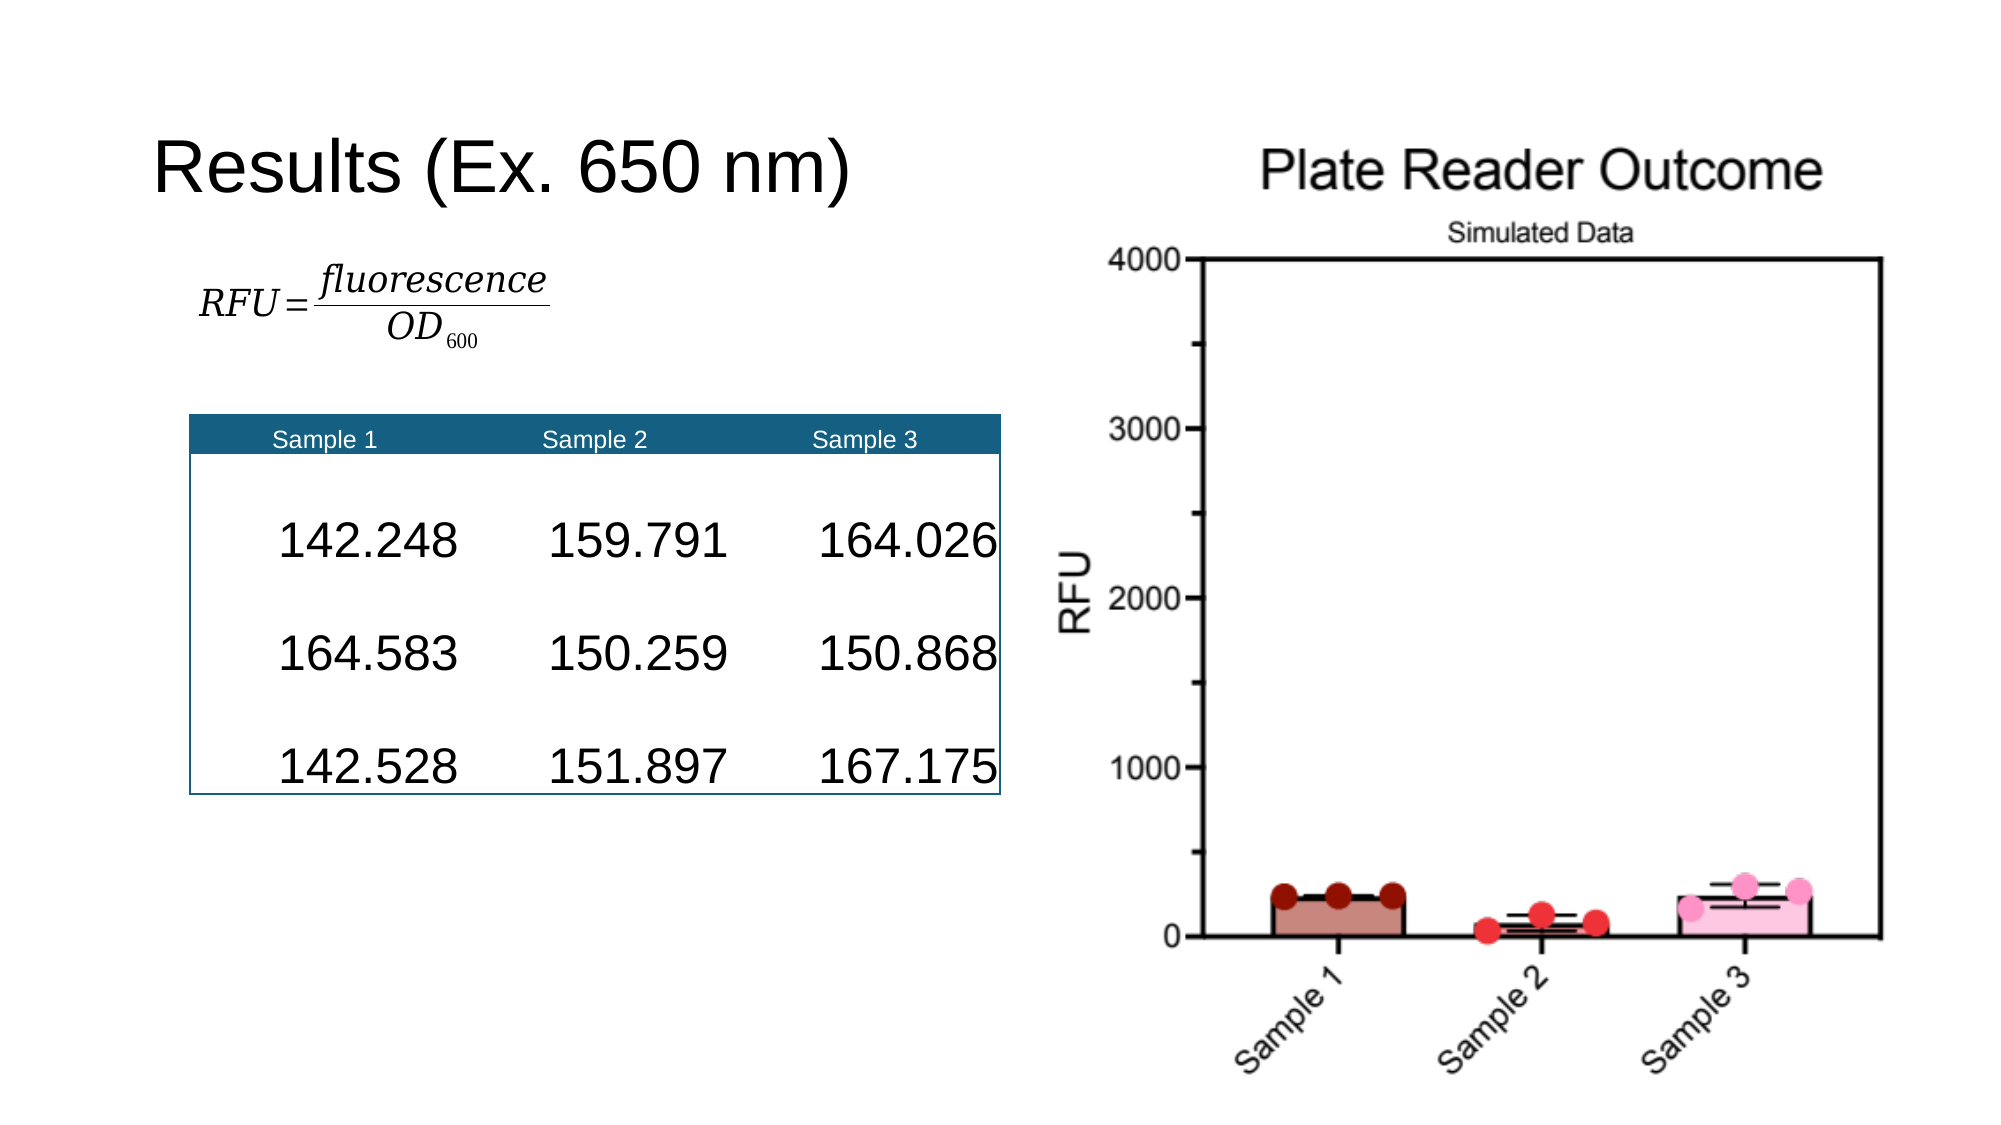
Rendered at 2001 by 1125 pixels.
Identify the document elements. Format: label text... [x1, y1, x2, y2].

table_cell 142.248 [191, 454, 460, 568]
table_cell 151.897 [460, 681, 730, 793]
table_cell 150.259 [460, 568, 730, 681]
table_header Sample 2 [460, 416, 730, 454]
title Results (Ex. 650 nm) [137, 59, 1863, 278]
table_header Sample 1 [191, 416, 460, 454]
table_cell 164.026 [730, 454, 999, 568]
table_cell 150.868 [730, 568, 999, 681]
table_cell 164.583 [191, 568, 460, 681]
table_cell 142.528 [191, 681, 460, 793]
picture [1041, 125, 1898, 1084]
table_cell 159.791 [460, 454, 730, 568]
table_header Sample 3 [730, 416, 999, 454]
table_cell 167.175 [730, 681, 999, 793]
